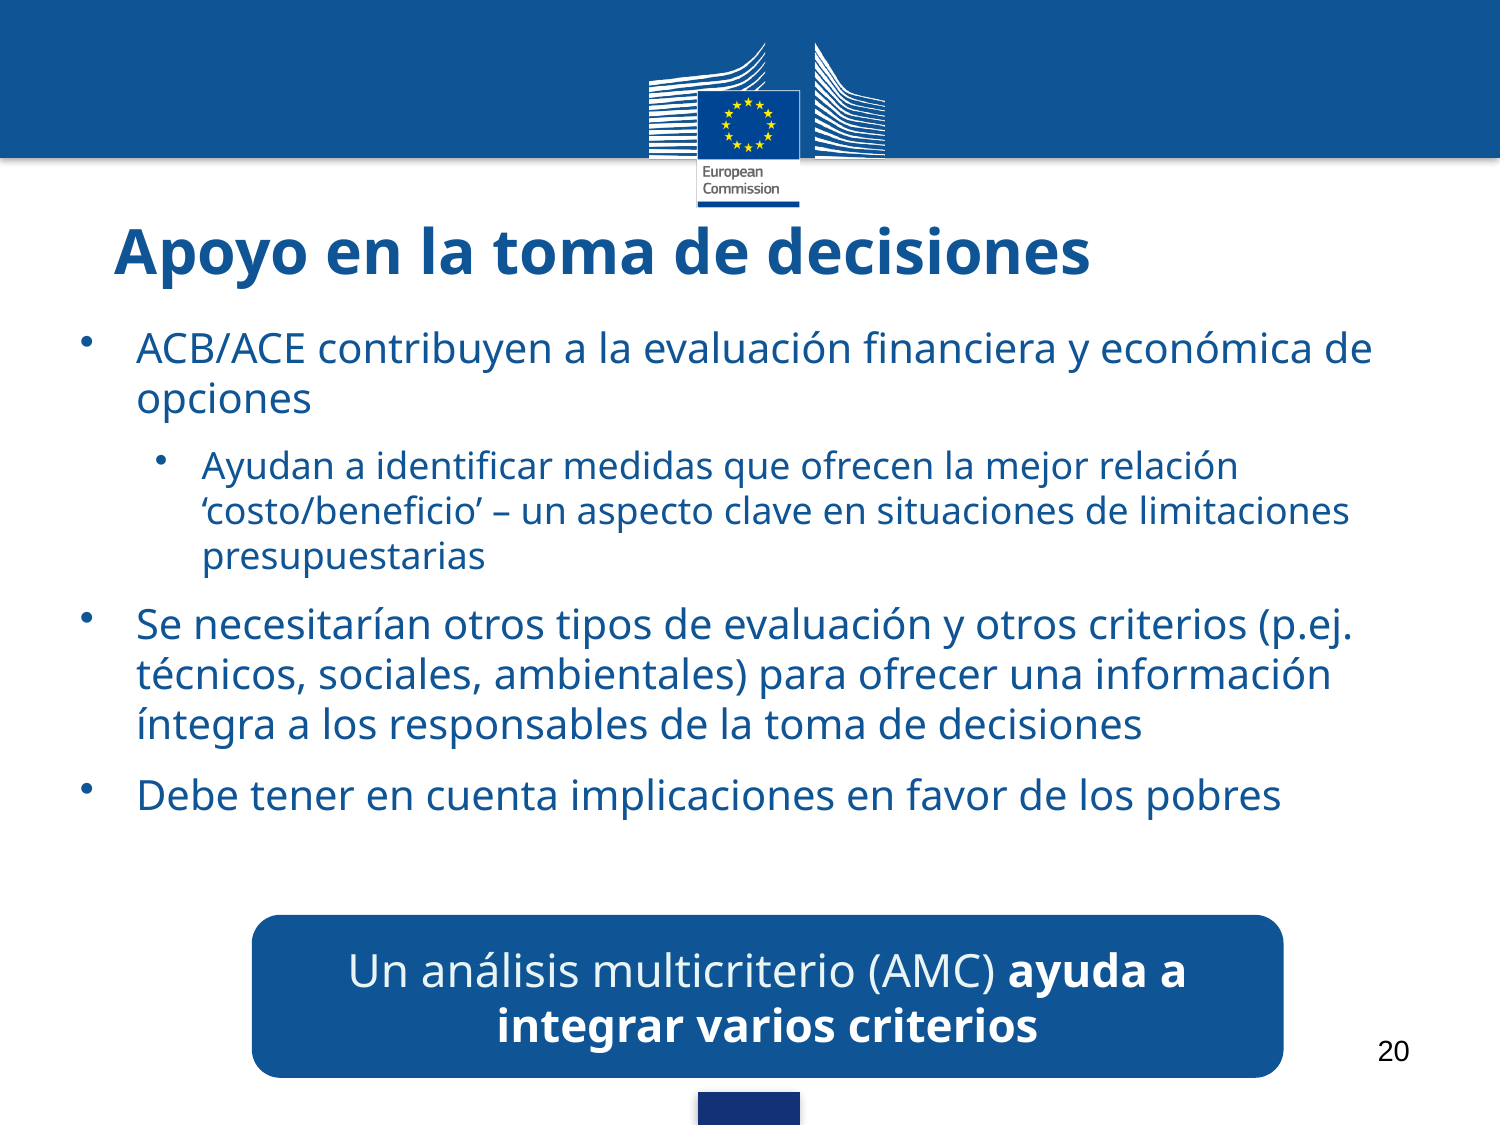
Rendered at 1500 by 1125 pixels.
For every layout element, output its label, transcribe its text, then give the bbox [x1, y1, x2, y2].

picture [649, 42, 885, 172]
list ACB/ACE contribuyen a la evaluación financiera y económica de opciones Ayudan a identificar medidas que ofrecen la mejor relación ‘costo/beneficio’ – un aspecto clave en situaciones de limitaciones presupuestarias Se necesitarían otros tipos de evaluación y otros criterios (p.ej. técnicos, sociales, ambientales) para ofrecer una información íntegra a los responsables de la toma de decisiones Debe tener en cuenta implicaciones en favor de los pobres [64, 314, 1415, 894]
slide_number 20 [1074, 1024, 1426, 1103]
text_box Un análisis multicriterio (AMC) ayuda a integrar varios criterios [251, 914, 1284, 1078]
title Apoyo en la toma de decisiones [41, 172, 1392, 327]
